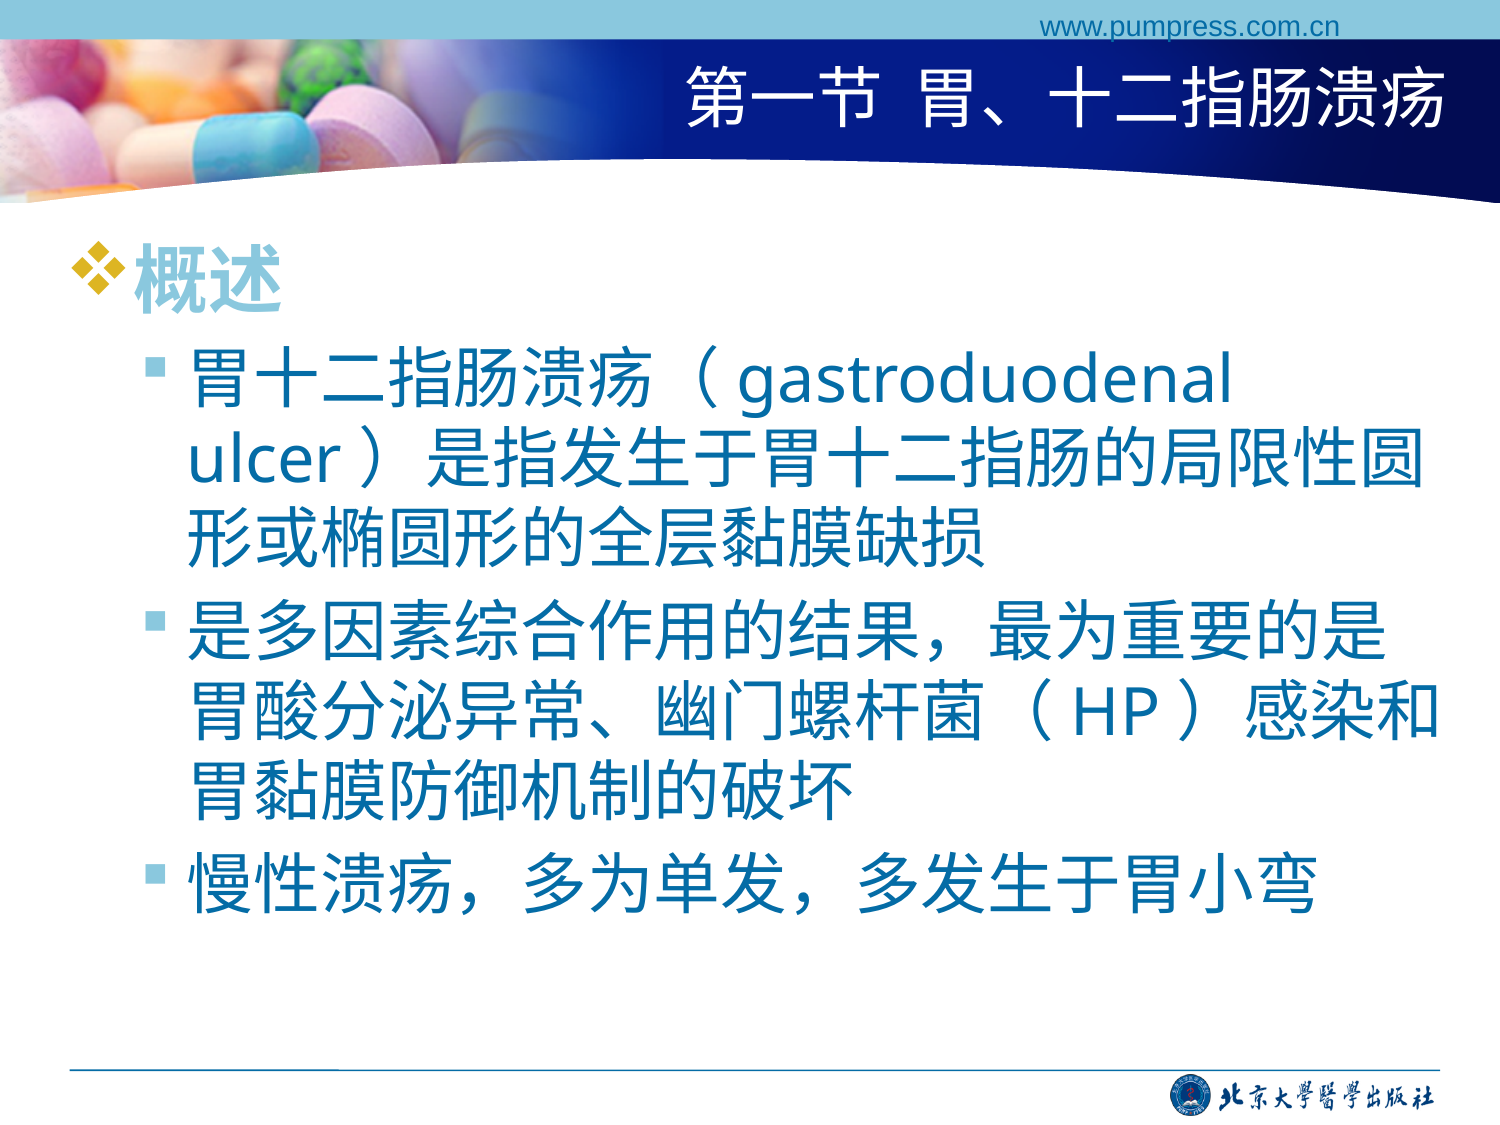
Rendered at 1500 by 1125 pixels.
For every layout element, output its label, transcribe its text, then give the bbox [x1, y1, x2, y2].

list 概述 胃十二指肠溃疡（gastroduodenal ulcer）是指发生于胃十二指肠的局限性圆形或椭圆形的全层黏膜缺损 是多因素综合作用的结果，最为重要的是胃酸分泌异常、幽门螺杆菌（HP）感染和胃黏膜防御机制的破坏 慢性溃疡，多为单发，多发生于胃小弯 [49, 224, 1463, 1026]
picture [1170, 1074, 1436, 1118]
title 第一节 胃、十二指肠溃疡 [137, 49, 1463, 143]
slide_number www.pumpress.com.cn [1025, 0, 1463, 38]
picture [0, 40, 1500, 203]
